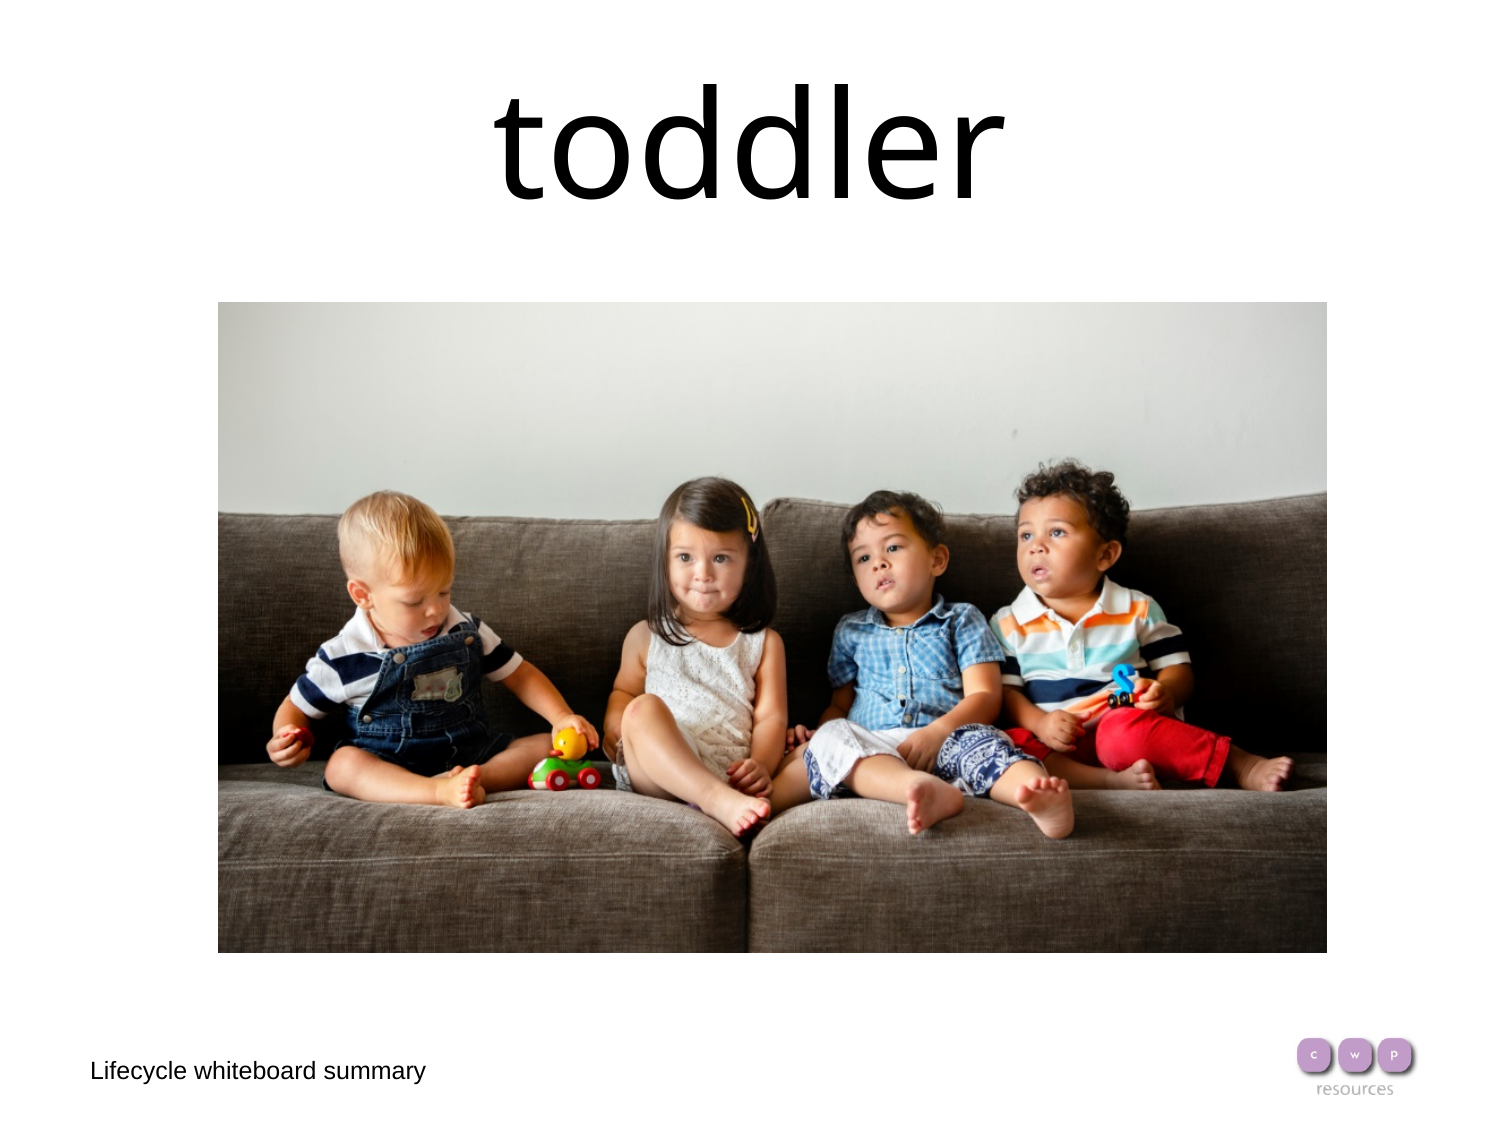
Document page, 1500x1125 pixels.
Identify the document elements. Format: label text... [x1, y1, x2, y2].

title toddler [75, 45, 1425, 233]
slide_number Lifecycle whiteboard summary [74, 1046, 526, 1103]
picture [1293, 1034, 1421, 1095]
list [218, 302, 1327, 953]
